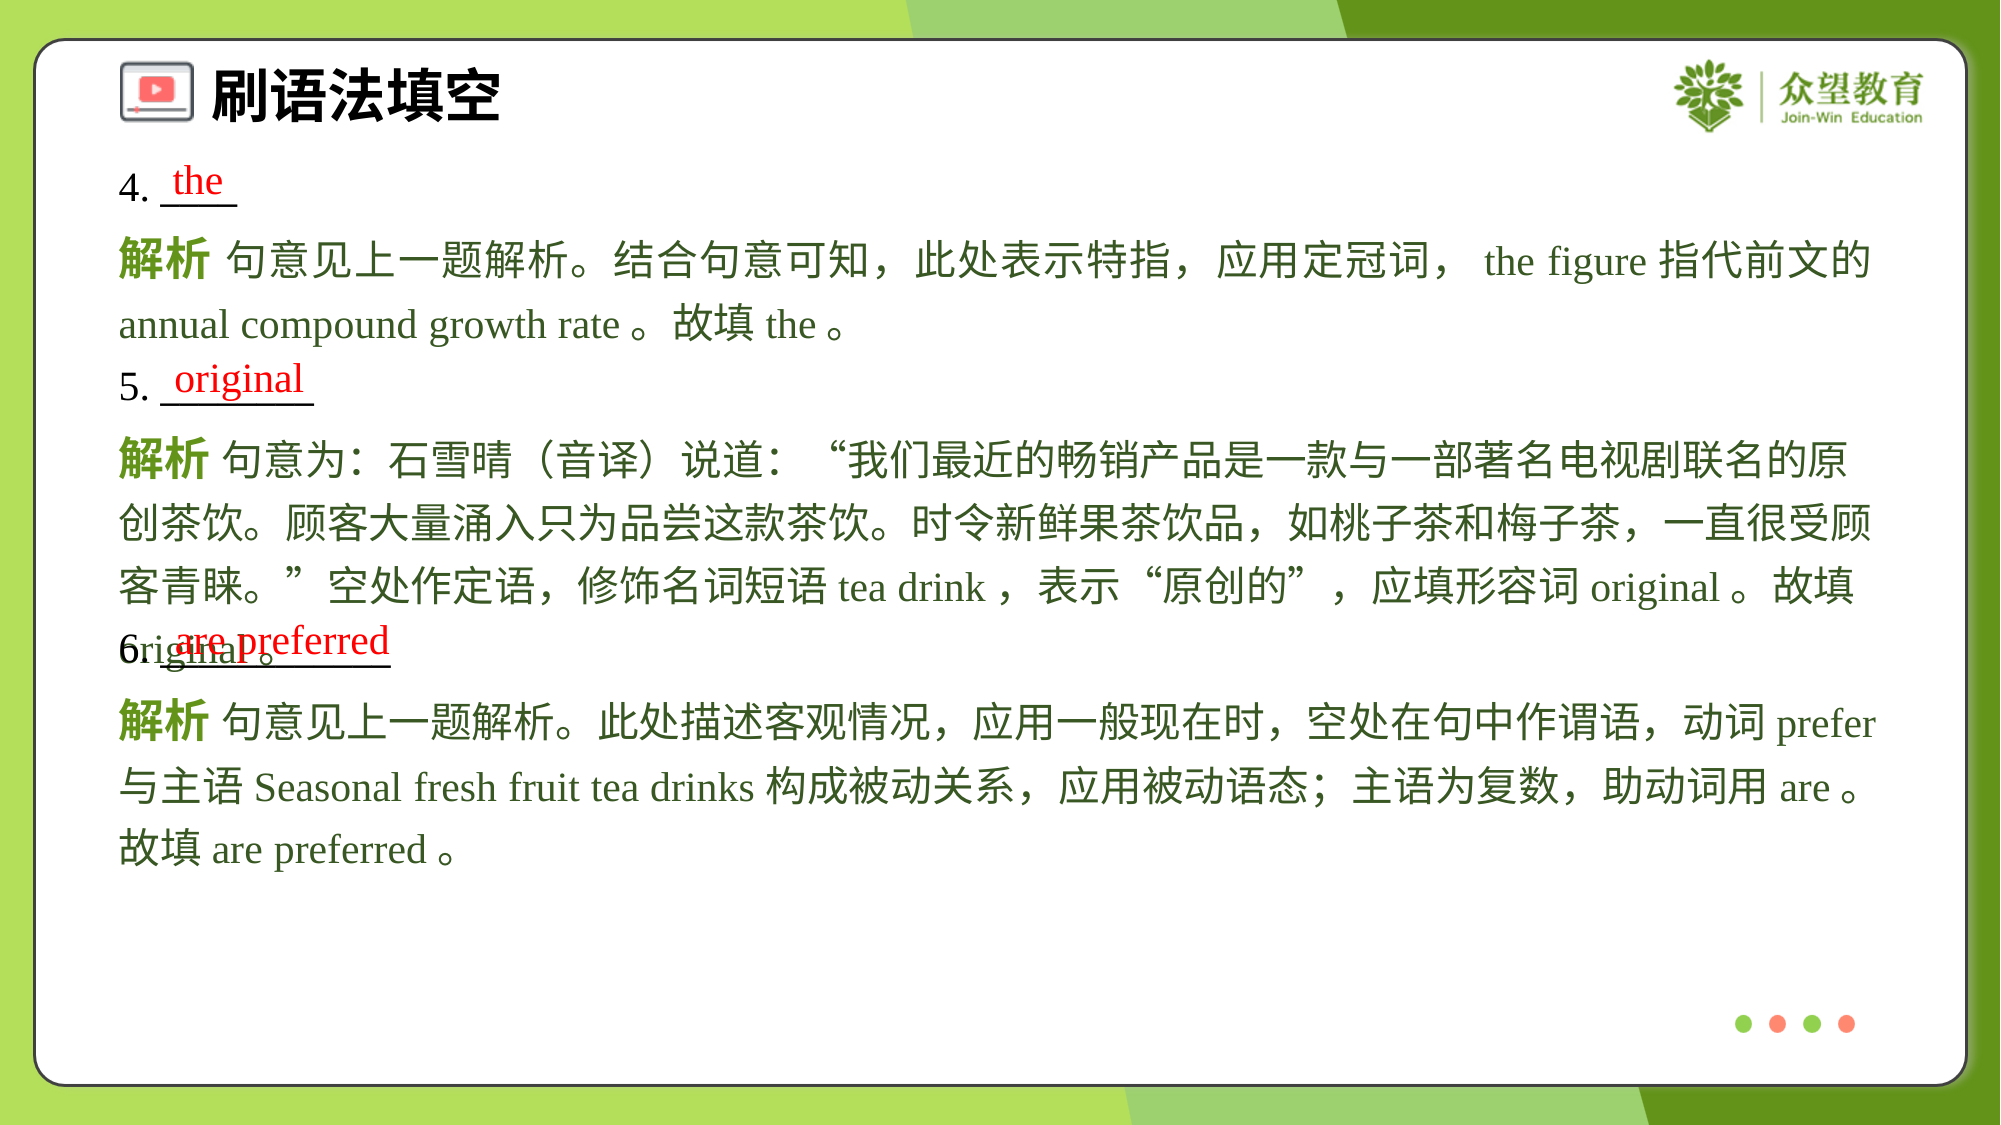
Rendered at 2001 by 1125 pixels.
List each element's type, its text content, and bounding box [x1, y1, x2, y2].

text_box 解析 句意为：石雪晴（音译）说道：“我们最近的畅销产品是一款与一部著名电视剧联名的原创茶饮。顾客大量涌入只为品尝这款茶饮。时令新鲜果茶饮品，如桃子茶和梅子茶，一直很受顾客青睐。”空处作定语，修饰名词短语tea drink，表示“原创的”，应填形容词original。故填original。 [118, 415, 1883, 605]
text_box original [170, 337, 309, 396]
text_box 5. ________ [118, 346, 1883, 404]
text_box are preferred [165, 600, 400, 658]
picture [0, 0, 2000, 1125]
text_box 6. ____________ [118, 608, 1883, 666]
text_box the [167, 140, 229, 199]
text_box 4. ____ [118, 146, 1883, 204]
text_box 解析 句意见上一题解析。此处描述客观情况，应用一般现在时，空处在句中作谓语，动词prefer与主语Seasonal fresh fruit tea drinks构成被动关系，应用被动语态；主语为复数，助动词用are。故填are preferred。 [118, 678, 1883, 867]
text_box 解析 句意见上一题解析。结合句意可知，此处表示特指，应用定冠词，the figure指代前文的annual compound growth rate。故填the。 [118, 215, 1883, 342]
